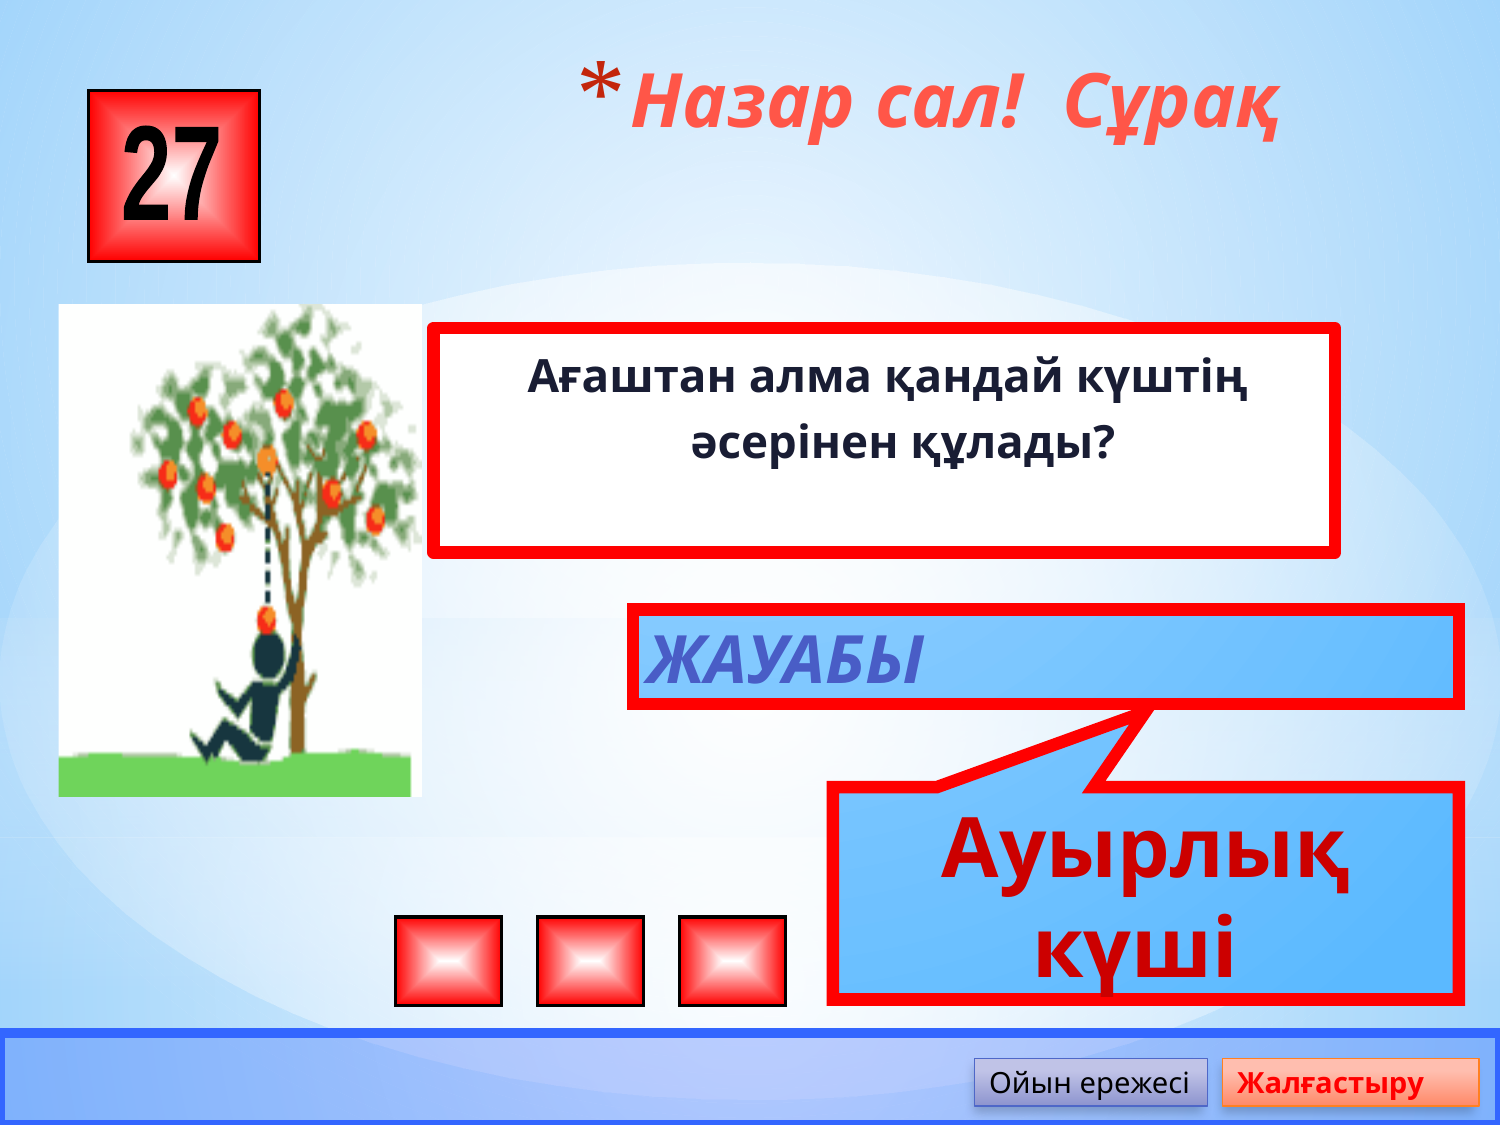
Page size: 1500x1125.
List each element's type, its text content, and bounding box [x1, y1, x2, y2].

list Ағаштан алма қандай күштің әсерінен құлады? [432, 327, 1336, 554]
text_box [0, 1033, 1500, 1125]
text_box Жалғастыру [1222, 1058, 1480, 1107]
text_box [679, 916, 786, 1006]
text_box [537, 916, 644, 1006]
text_box Ойын ережесі [974, 1058, 1208, 1107]
text_box Ауырлық күші [832, 711, 1459, 1000]
text_box жауабы [632, 609, 1459, 704]
title Назар сал! Сұрақ [360, 45, 1317, 185]
text_box [395, 916, 502, 1006]
picture [58, 304, 423, 797]
text_box [88, 90, 260, 262]
